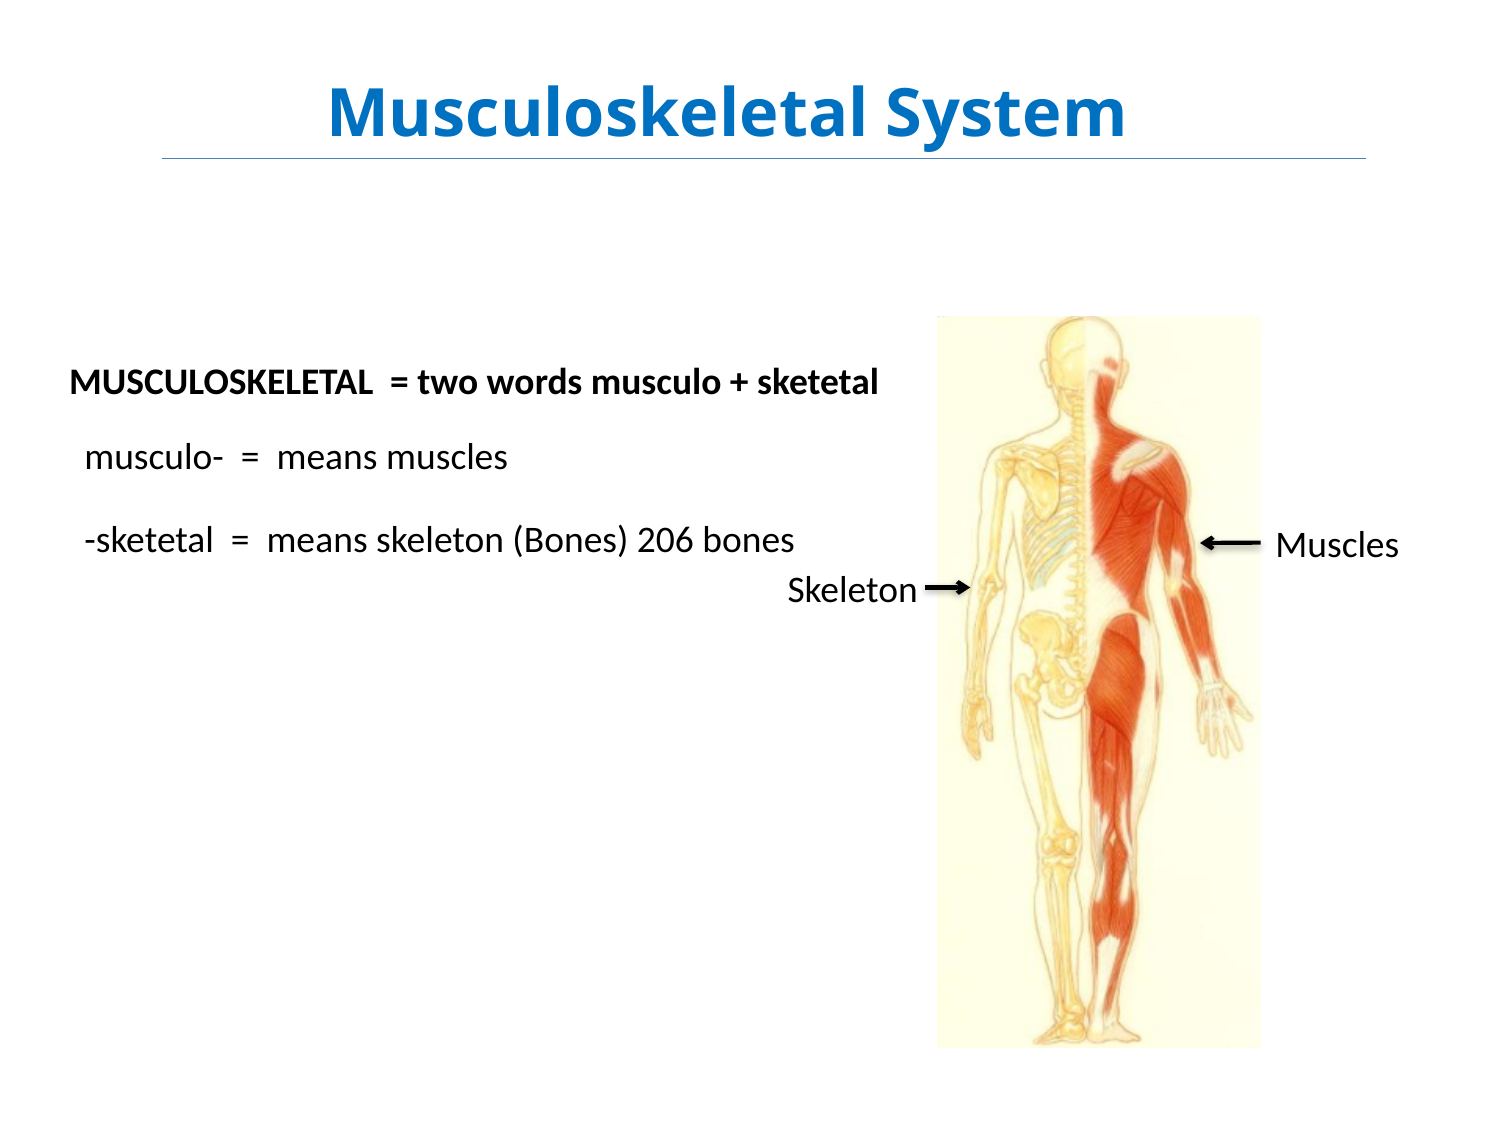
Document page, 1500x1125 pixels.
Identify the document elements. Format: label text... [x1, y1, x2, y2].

text_box MUSCULOSKELETAL = two words musculo + sketetal [54, 349, 895, 410]
text_box Skeleton [772, 557, 931, 617]
text_box -sketetal = means skeleton (Bones) 206 bones [69, 507, 820, 567]
text_box musculo- = means muscles [69, 424, 820, 485]
picture [936, 316, 1261, 1049]
text_box Muscles [1266, 512, 1425, 573]
text_box Musculoskeletal System [311, 62, 1144, 157]
